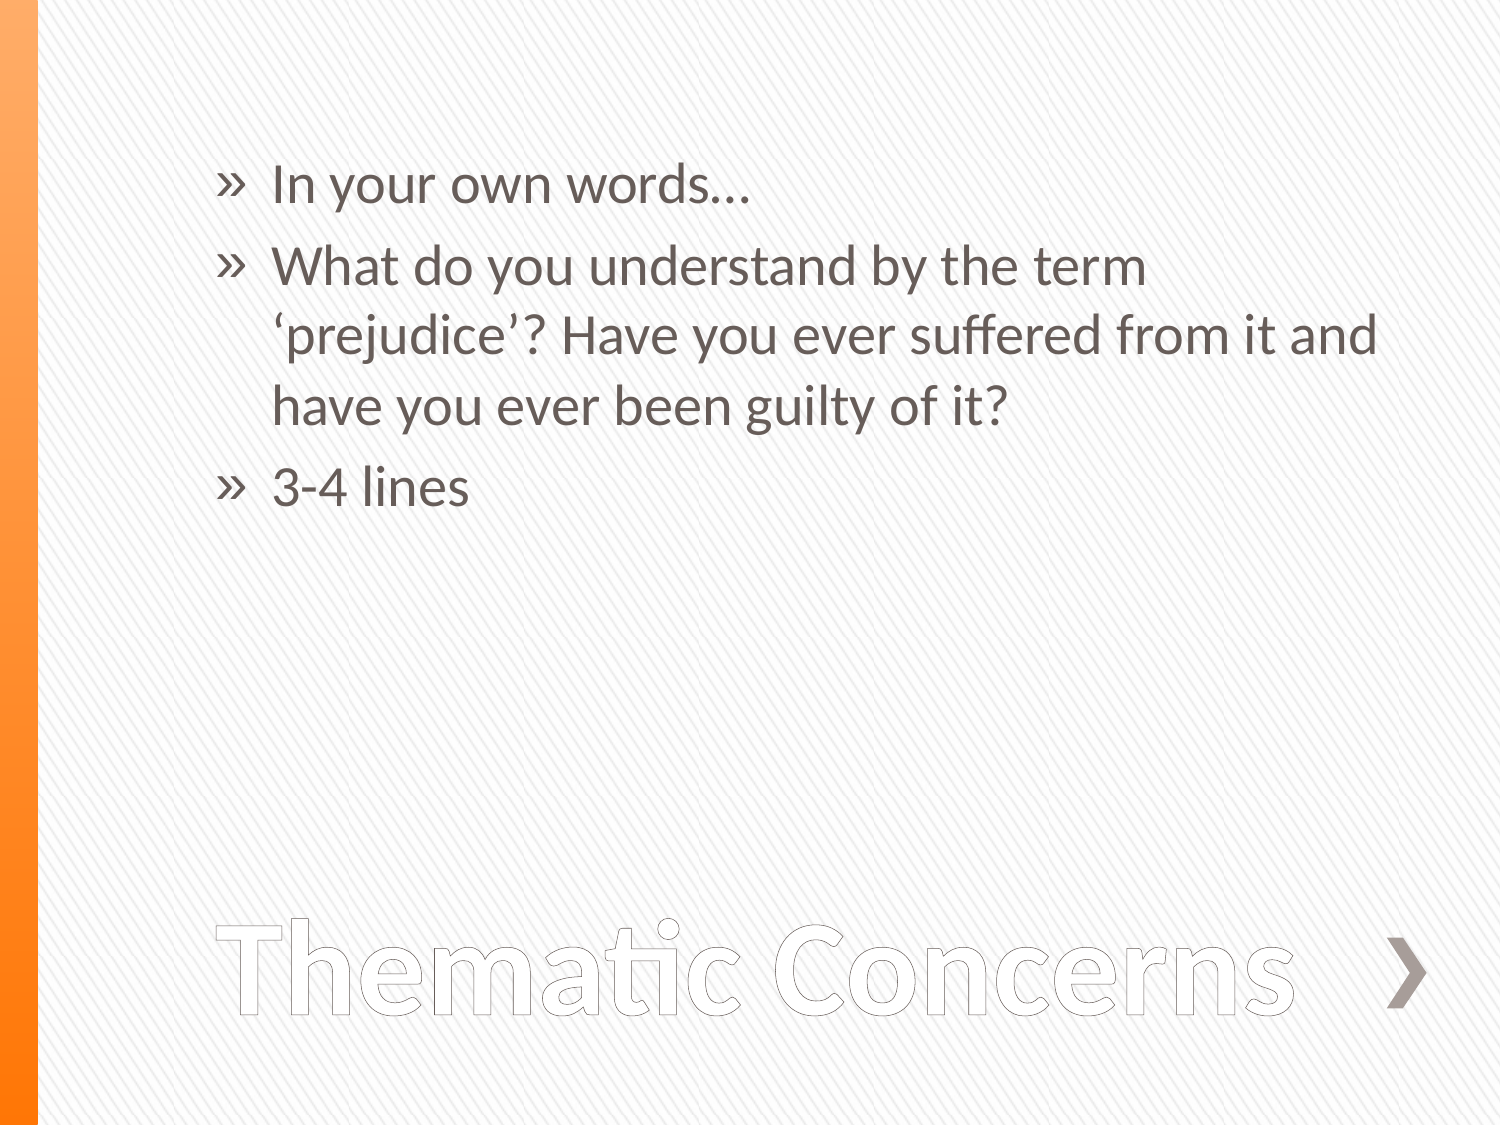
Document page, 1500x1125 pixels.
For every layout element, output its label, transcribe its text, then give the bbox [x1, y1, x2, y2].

title Thematic Concerns [200, 863, 1388, 1050]
list In your own words… What do you understand by the term ‘prejudice’? Have you ever suffered from it and have you ever been guilty of it? 3-4 lines [200, 137, 1425, 863]
